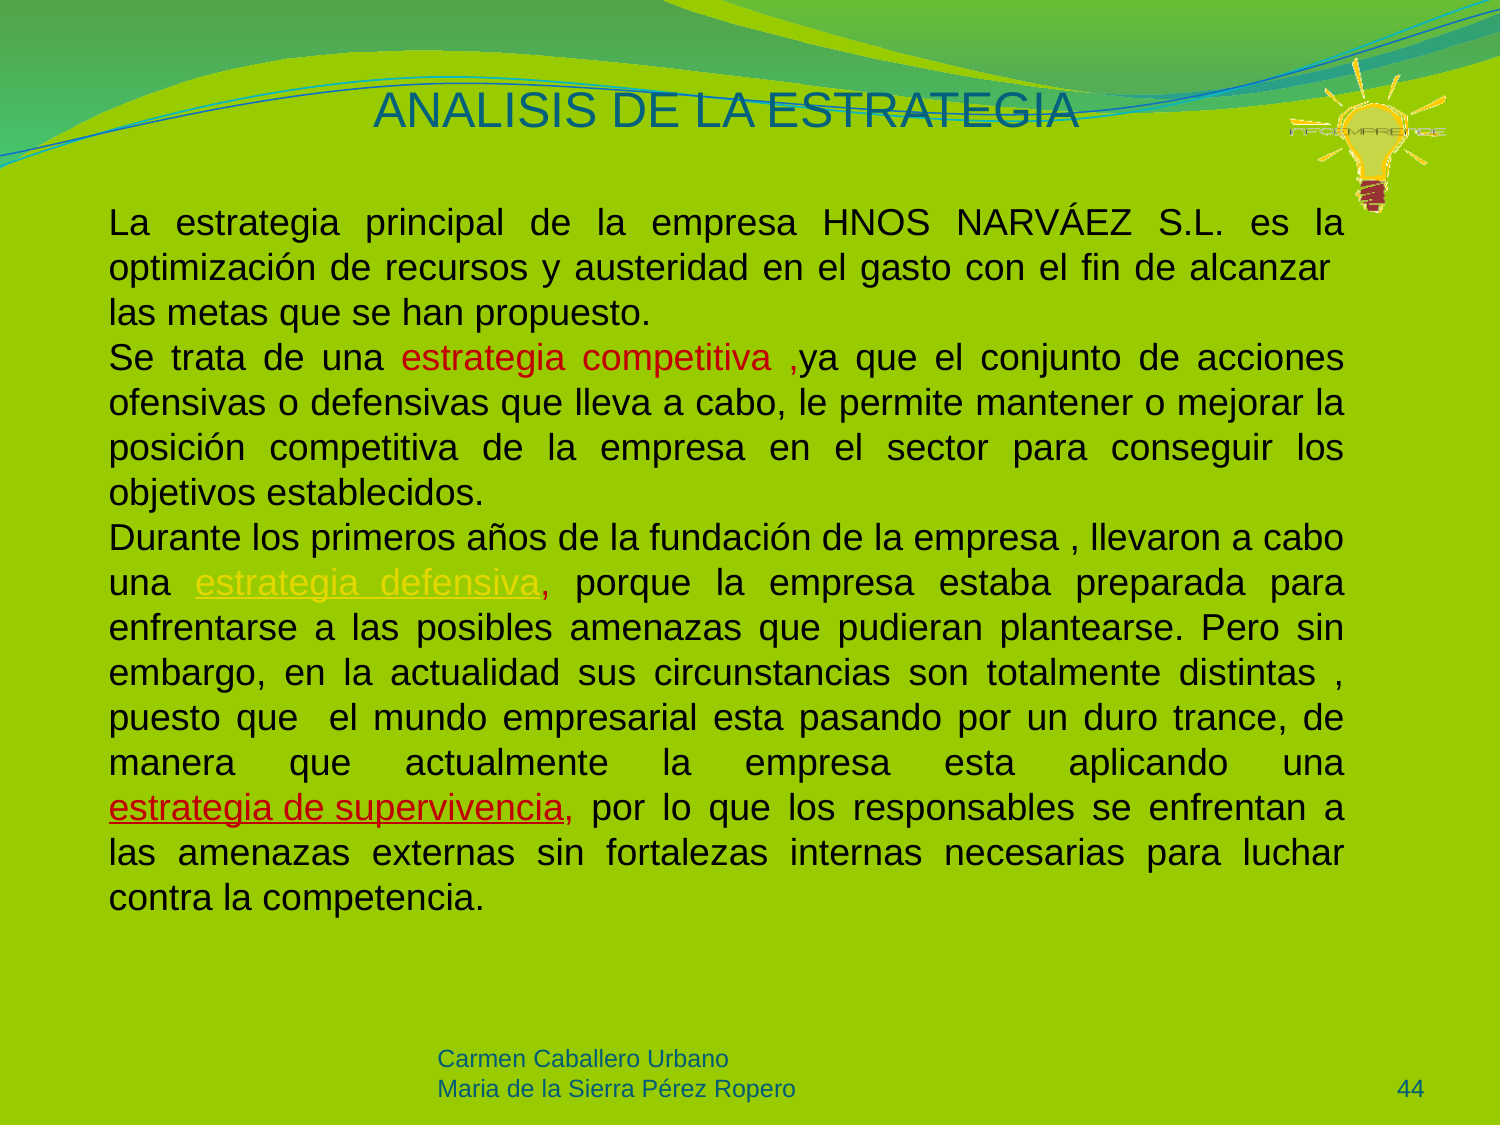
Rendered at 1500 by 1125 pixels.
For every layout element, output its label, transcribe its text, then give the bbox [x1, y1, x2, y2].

slide_number 44 [1360, 1042, 1425, 1103]
picture [1288, 58, 1446, 213]
text_box ANALISIS DE LA ESTRATEGIA La estrategia principal de la empresa HNOS NARVÁEZ S.L. es la optimización de recursos y austeridad en el gasto con el fin de alcanzar las metas que se han propuesto. Se trata de una estrategia competitiva ,ya que el conjunto de acciones ofensivas o defensivas que lleva a cabo, le permite mantener o mejorar la posición competitiva de la empresa en el sector para conseguir los objetivos establecidos. Durante los primeros años de la fundación de la empresa , llevaron a cabo una estrategia defensiva, porque la empresa estaba preparada para enfrentarse a las posibles amenazas que pudieran plantearse. Pero sin embargo, en la actualidad sus circunstancias son totalmente distintas , puesto que el mundo empresarial esta pasando por un duro trance, de manera que actualmente la empresa esta aplicando una estrategia de supervivencia, por lo que los responsables se enfrentan a las amenazas externas sin fortalezas internas necesarias para luchar contra la competencia. [93, 70, 1360, 1125]
